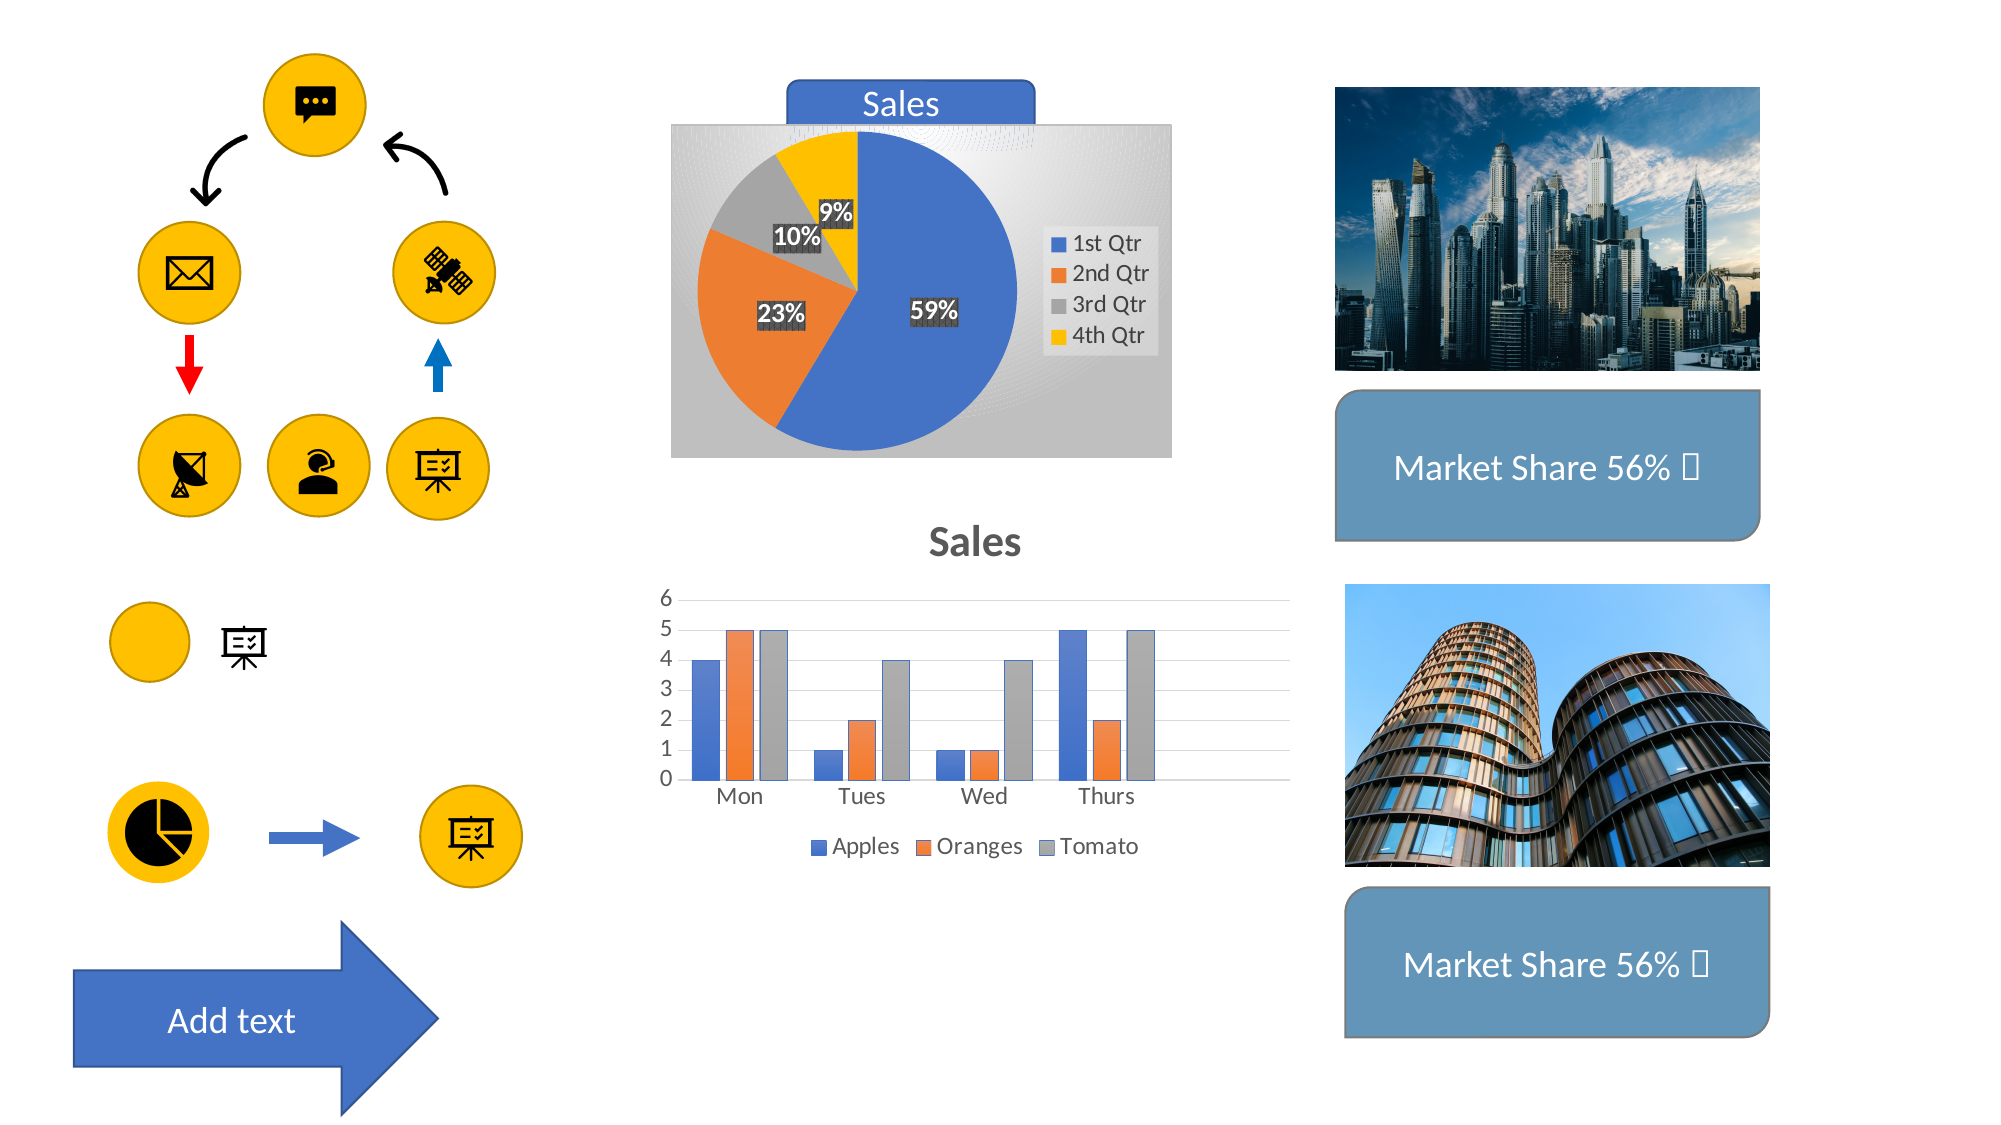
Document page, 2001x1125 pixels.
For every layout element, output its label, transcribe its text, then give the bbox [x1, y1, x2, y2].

picture [1335, 87, 1760, 371]
text_box Market Share 56%  [1344, 886, 1771, 1039]
text_box [109, 601, 191, 683]
text_box Market Share 56%  [1334, 389, 1761, 542]
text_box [267, 414, 370, 517]
chart [646, 494, 1304, 867]
picture [358, 107, 478, 221]
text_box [138, 221, 241, 324]
picture [215, 619, 273, 676]
picture [1345, 584, 1770, 868]
text_box Add text [72, 919, 440, 1118]
picture [162, 107, 284, 221]
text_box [263, 54, 366, 157]
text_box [138, 414, 241, 517]
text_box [393, 221, 496, 324]
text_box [670, 71, 1172, 459]
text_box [387, 417, 489, 520]
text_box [107, 781, 522, 888]
